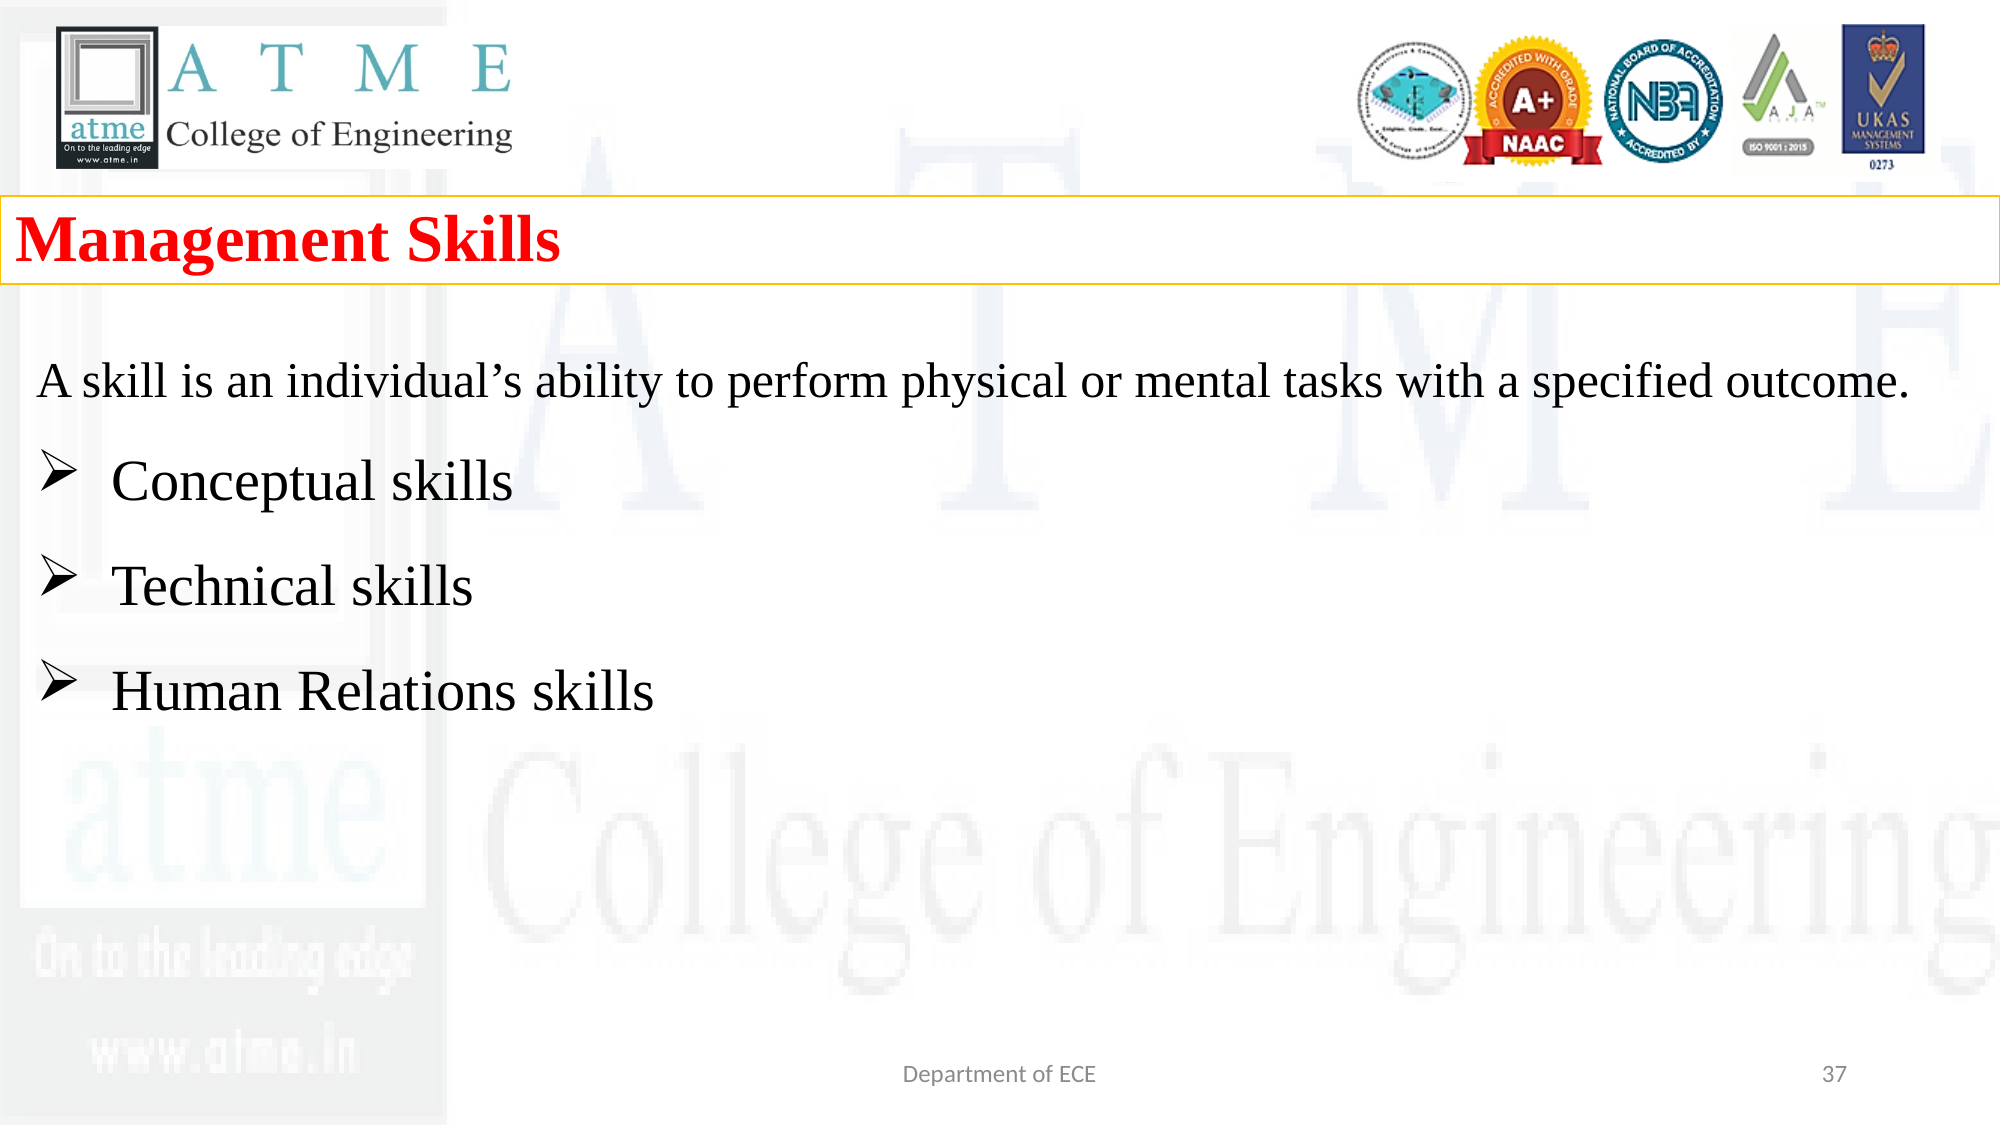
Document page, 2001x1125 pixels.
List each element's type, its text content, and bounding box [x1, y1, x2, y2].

text_box Management Skills [0, 195, 2000, 285]
text_box A skill is an individual’s ability to perform physical or mental tasks with a specified outcome. Conceptual skills Technical skills Human Relations skills [21, 310, 1981, 798]
picture [56, 26, 512, 169]
picture [1352, 24, 1941, 186]
slide_number 37 [1412, 1042, 1863, 1103]
footer Department of ECE [662, 1042, 1338, 1103]
